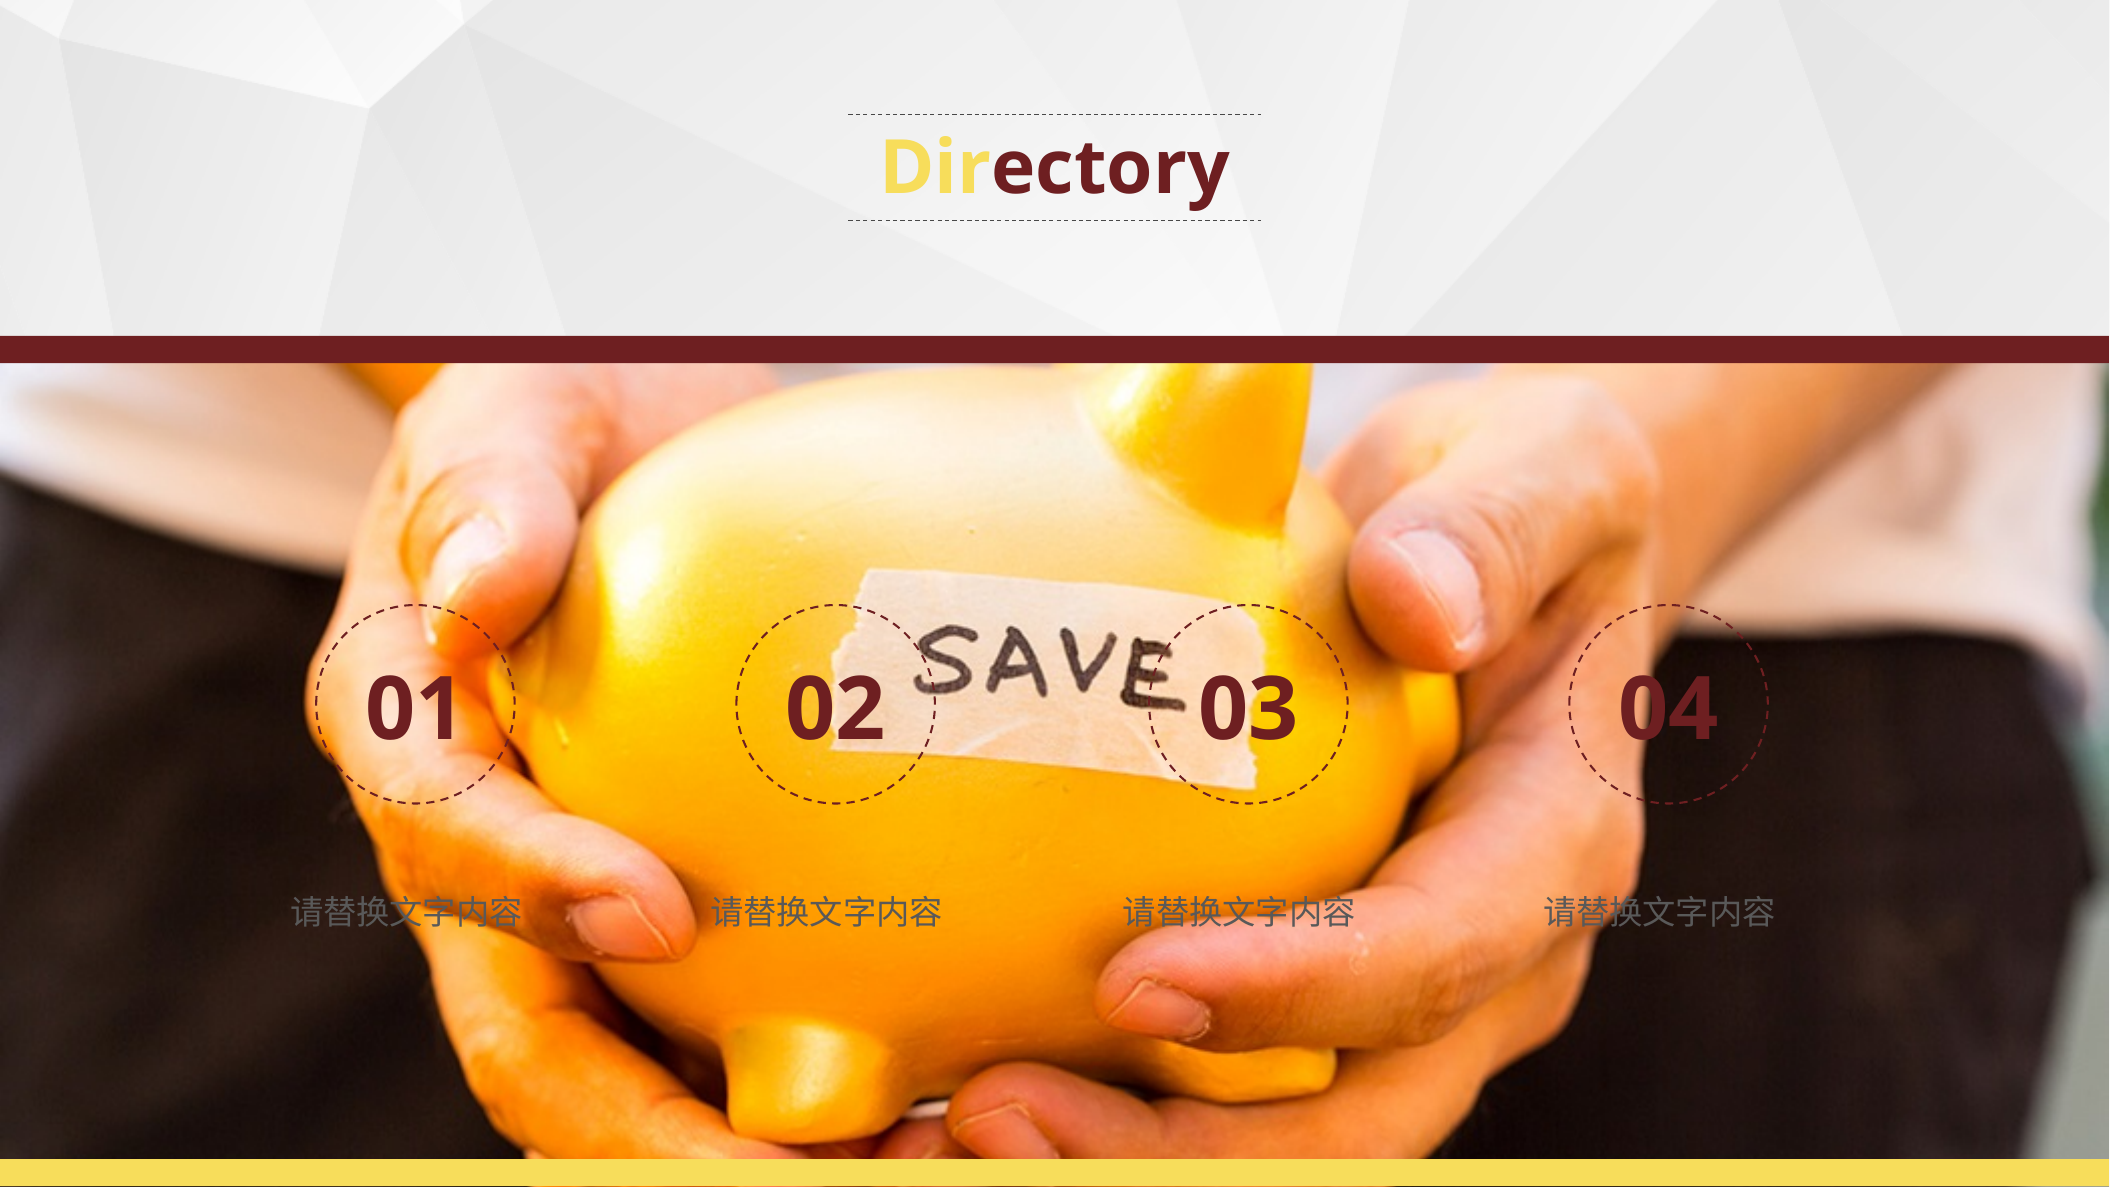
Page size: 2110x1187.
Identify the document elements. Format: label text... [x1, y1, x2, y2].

text_box [0, 364, 2110, 1158]
text_box 请替换文字内容 [695, 883, 1004, 939]
text_box 04 [1568, 604, 1769, 805]
text_box 03 [1148, 604, 1349, 805]
text_box 请替换文字内容 [1108, 883, 1417, 939]
text_box 请替换文字内容 [275, 883, 584, 939]
text_box [0, 1158, 2110, 1187]
text_box [0, 335, 2110, 364]
text_box 01 [315, 604, 516, 805]
picture [0, 0, 2110, 335]
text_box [848, 114, 1261, 221]
text_box 请替换文字内容 [1528, 883, 1837, 939]
text_box 02 [735, 604, 936, 805]
text_box Directory [800, 111, 1309, 217]
